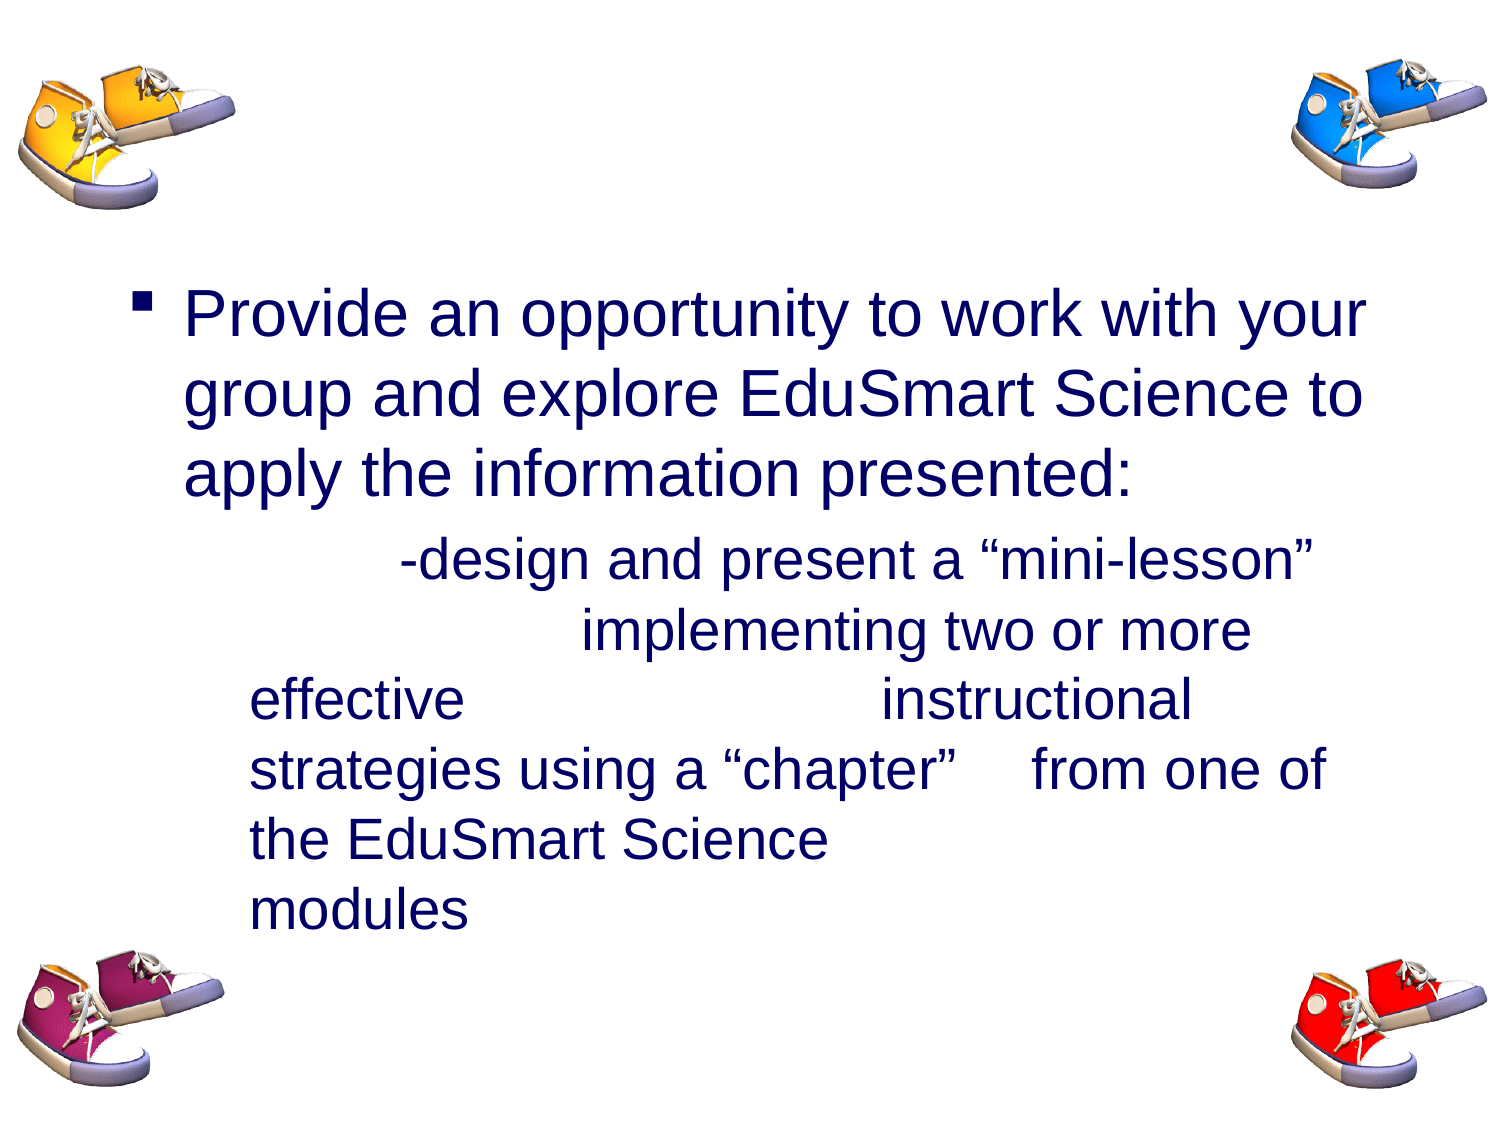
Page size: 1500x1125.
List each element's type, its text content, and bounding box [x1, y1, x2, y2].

picture [0, 887, 238, 1125]
list Provide an opportunity to work with your group and explore EduSmart Science to apply the information presented: -design and present a “mini-lesson” implementing two or more effective instructional strategies using a “chapter” from one of the EduSmart Science modules [112, 262, 1388, 938]
picture [1275, 0, 1500, 225]
picture [1275, 899, 1500, 1125]
picture [0, 0, 250, 250]
